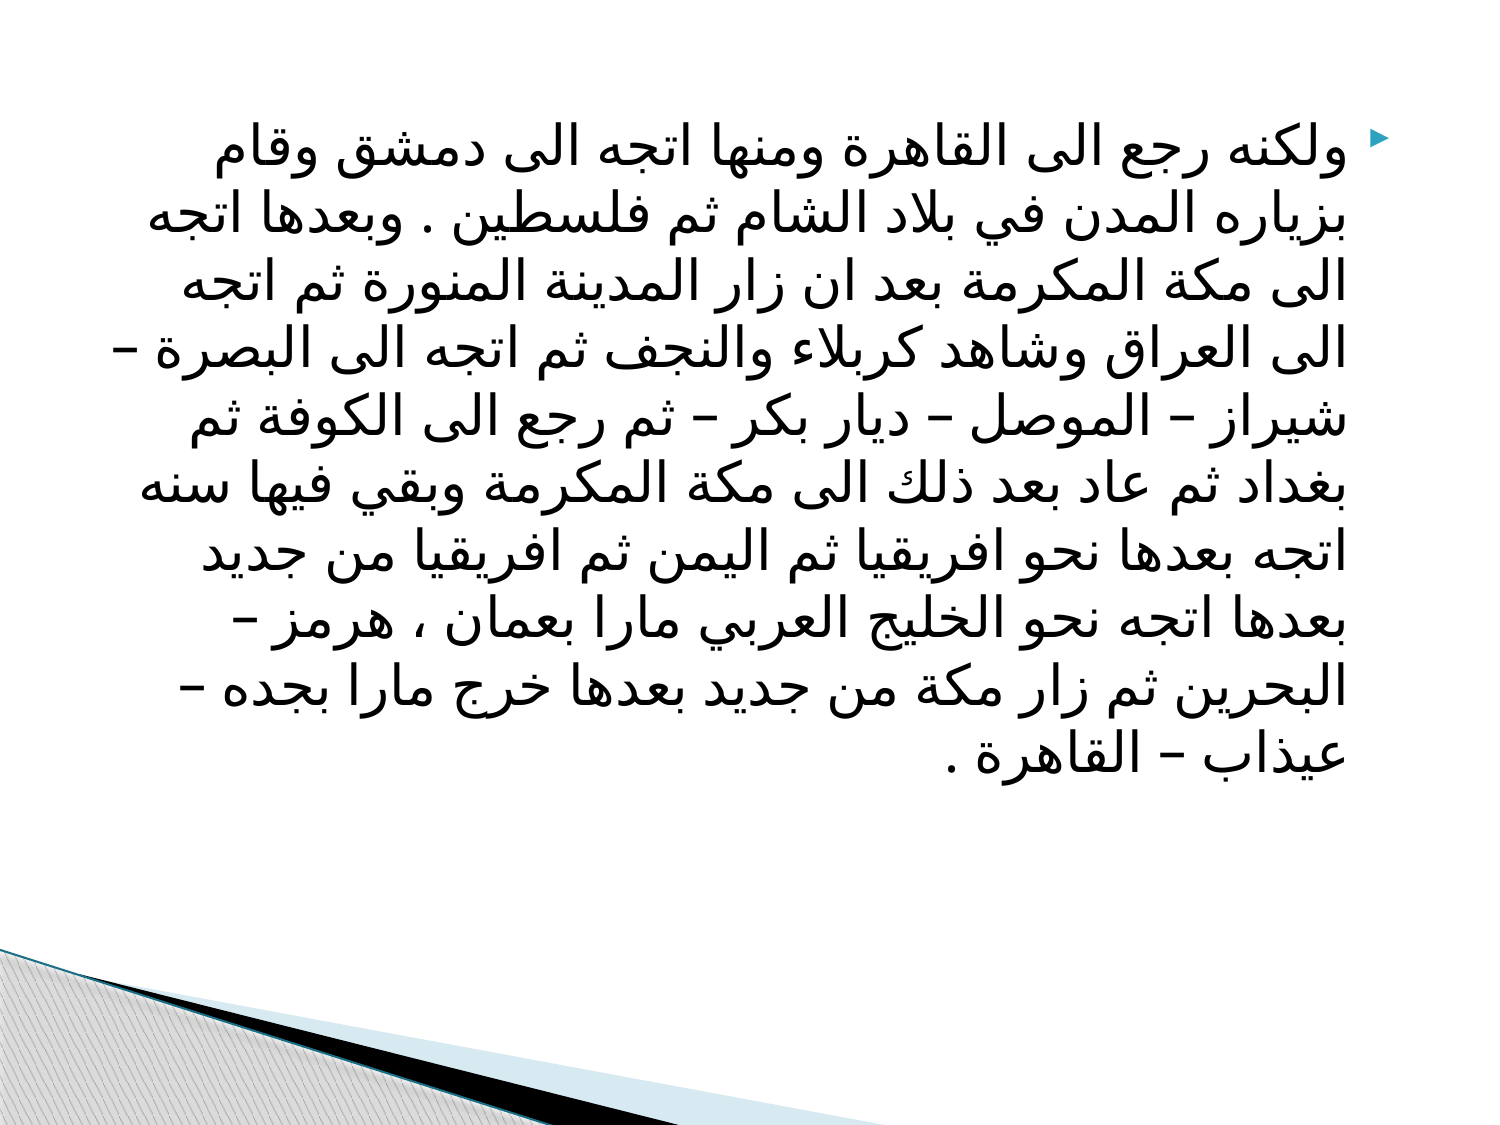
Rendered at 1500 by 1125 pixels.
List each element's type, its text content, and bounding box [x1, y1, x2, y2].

list ولكنه رجع الى القاهرة ومنها اتجه الى دمشق وقام بزياره المدن في بلاد الشام ثم فلسطين . وبعدها اتجه الى مكة المكرمة بعد ان زار المدينة المنورة ثم اتجه الى العراق وشاهد كربلاء والنجف ثم اتجه الى البصرة – شيراز – الموصل – ديار بكر – ثم رجع الى الكوفة ثم بغداد ثم عاد بعد ذلك الى مكة المكرمة وبقي فيها سنه اتجه بعدها نحو افريقيا ثم اليمن ثم افريقيا من جديد بعدها اتجه نحو الخليج العربي مارا بعمان ، هرمز – البحرين ثم زار مكة من جديد بعدها خرج مارا بجده – عيذاب – القاهرة . [75, 101, 1425, 1005]
